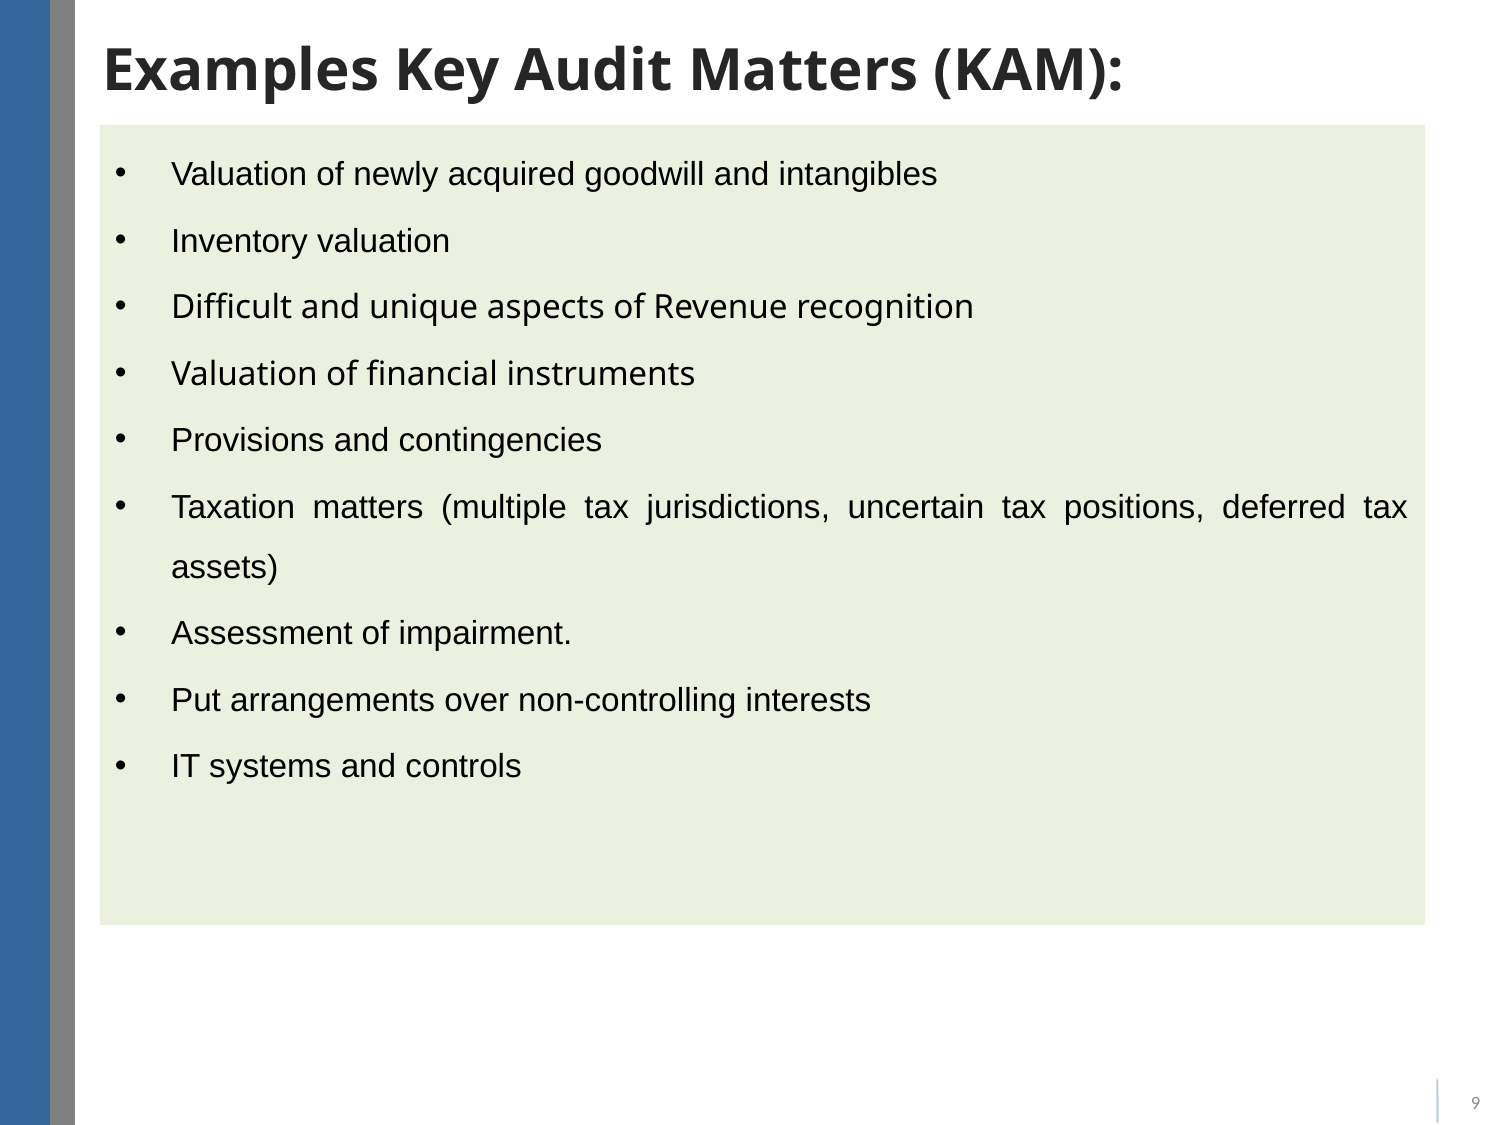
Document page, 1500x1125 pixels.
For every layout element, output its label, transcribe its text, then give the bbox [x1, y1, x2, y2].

title Examples Key Audit Matters (KAM): [87, 24, 1413, 143]
text_box Valuation of newly acquired goodwill and intangibles Inventory valuation Difficult and unique aspects of Revenue recognition Valuation of financial instruments Provisions and contingencies Taxation matters (multiple tax jurisdictions, uncertain tax positions, deferred tax assets) Assessment of impairment. Put arrangements over non-controlling interests IT systems and controls [99, 124, 1425, 925]
slide_number 9 [1437, 1079, 1496, 1125]
